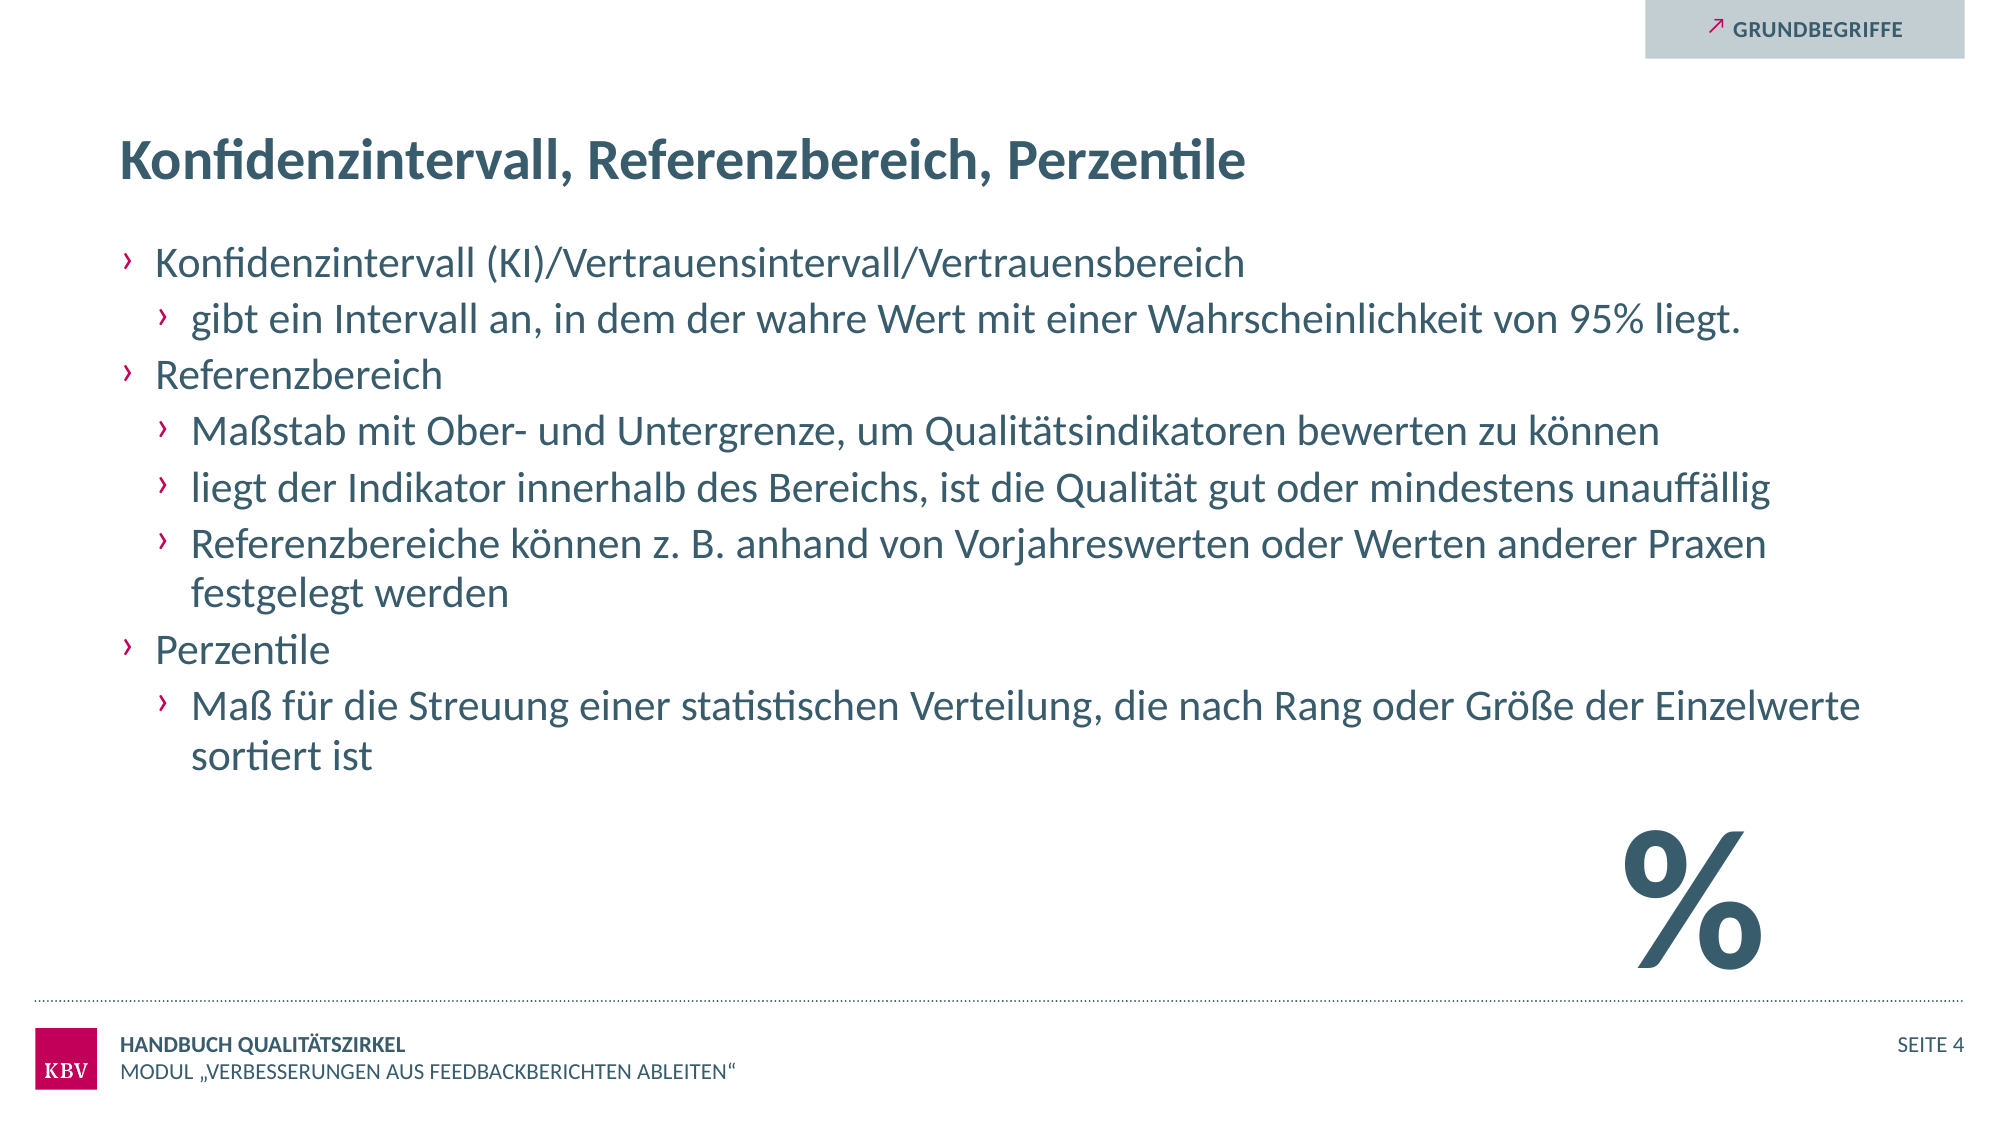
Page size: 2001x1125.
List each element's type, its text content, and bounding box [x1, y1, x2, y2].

footer Handbuch Qualitätszirkel [120, 1030, 1668, 1057]
slide_number Seite 4 [1787, 1030, 1965, 1057]
list Grundbegriffe [1645, 0, 1965, 59]
list Konfidenzintervall (KI)/Vertrauensintervall/Vertrauensbereich gibt ein Intervall an, in dem der wahre Wert mit einer Wahrscheinlichkeit von 95% liegt. Referenzbereich Maßstab mit Ober- und Untergrenze, um Qualitätsindikatoren bewerten zu können liegt der Indikator innerhalb des Bereichs, ist die Qualität gut oder mindestens unauffällig Referenzbereiche können z. B. anhand von Vorjahreswerten oder Werten anderer Praxen festgelegt werden Perzentile Maß für die Streuung einer statistischen Verteilung, die nach Rang oder Größe der Einzelwerte sortiert ist % [120, 237, 1880, 945]
slide_number Modul „verbesserungen aus FeedbackBERICHTEN ableiten“ [120, 1057, 1668, 1084]
title Konfidenzintervall, Referenzbereich, Perzentile [120, 129, 1880, 201]
